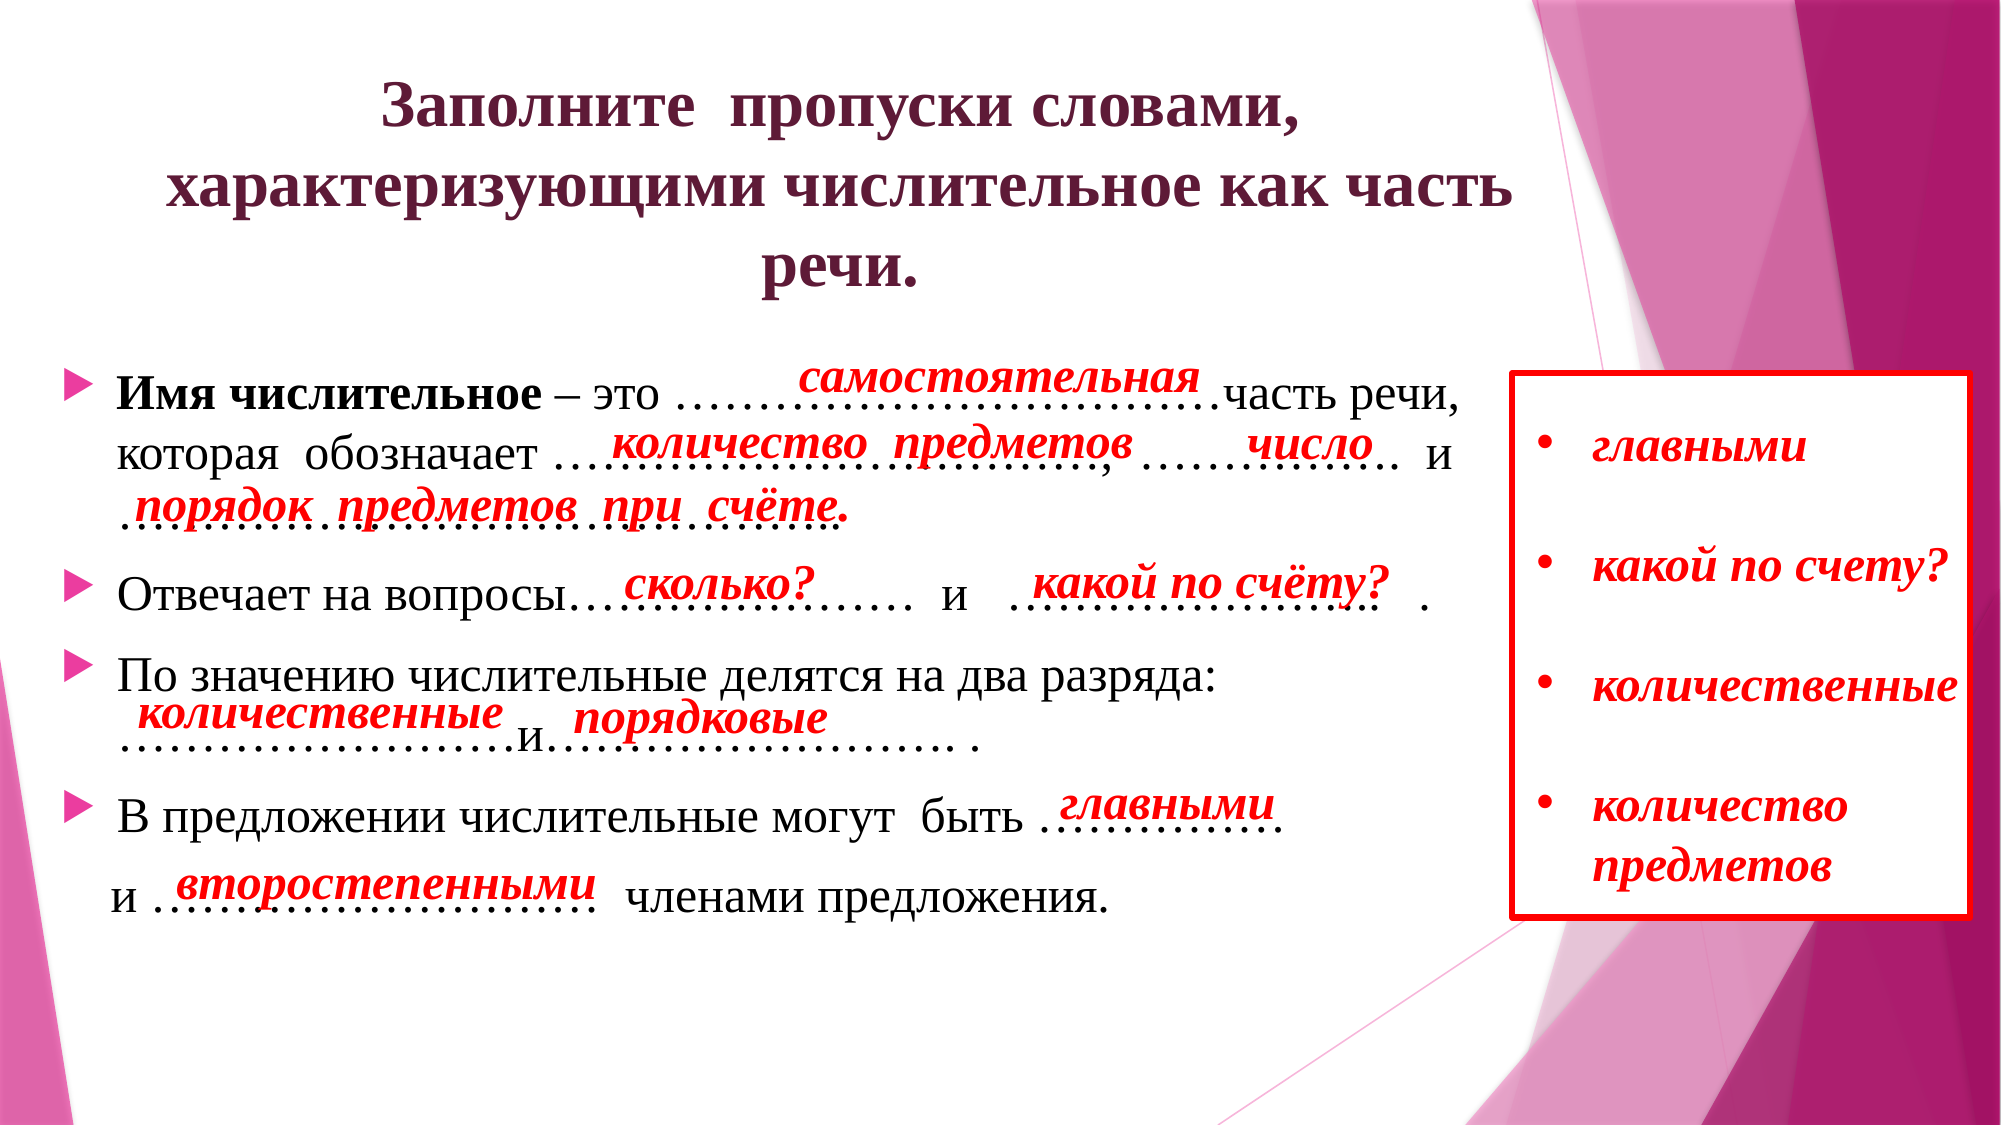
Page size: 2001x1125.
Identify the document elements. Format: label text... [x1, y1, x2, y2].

text_box сколько? [609, 542, 844, 617]
title Заполните пропуски словами, характеризующими числительное как часть речи. [135, 51, 1546, 269]
text_box порядковые [558, 676, 959, 752]
text_box главными какой по счету? количественные количество предметов [1521, 403, 2000, 1019]
text_box [1636, 372, 1972, 403]
text_box второстепенными [161, 841, 612, 917]
text_box количество предметов [597, 400, 1149, 476]
list Имя числительное – это ……………………………часть речи, которая обозначает ……………………………, ……………. и …………………………………….. Отвечает на вопросы………………… и ………………….. . По значению числительные делятся на два разряда: ……………………и……………………. . В предложении числительные могут быть …………… и ……………………… членами предложения. [45, 352, 1636, 984]
text_box число [1232, 401, 1402, 477]
text_box самостоятельная [784, 335, 1216, 411]
text_box порядок предметов при счёте. [120, 464, 879, 540]
text_box количественные [122, 671, 519, 746]
text_box главными [1045, 762, 1291, 837]
text_box какой по счёту? [1017, 540, 1419, 616]
